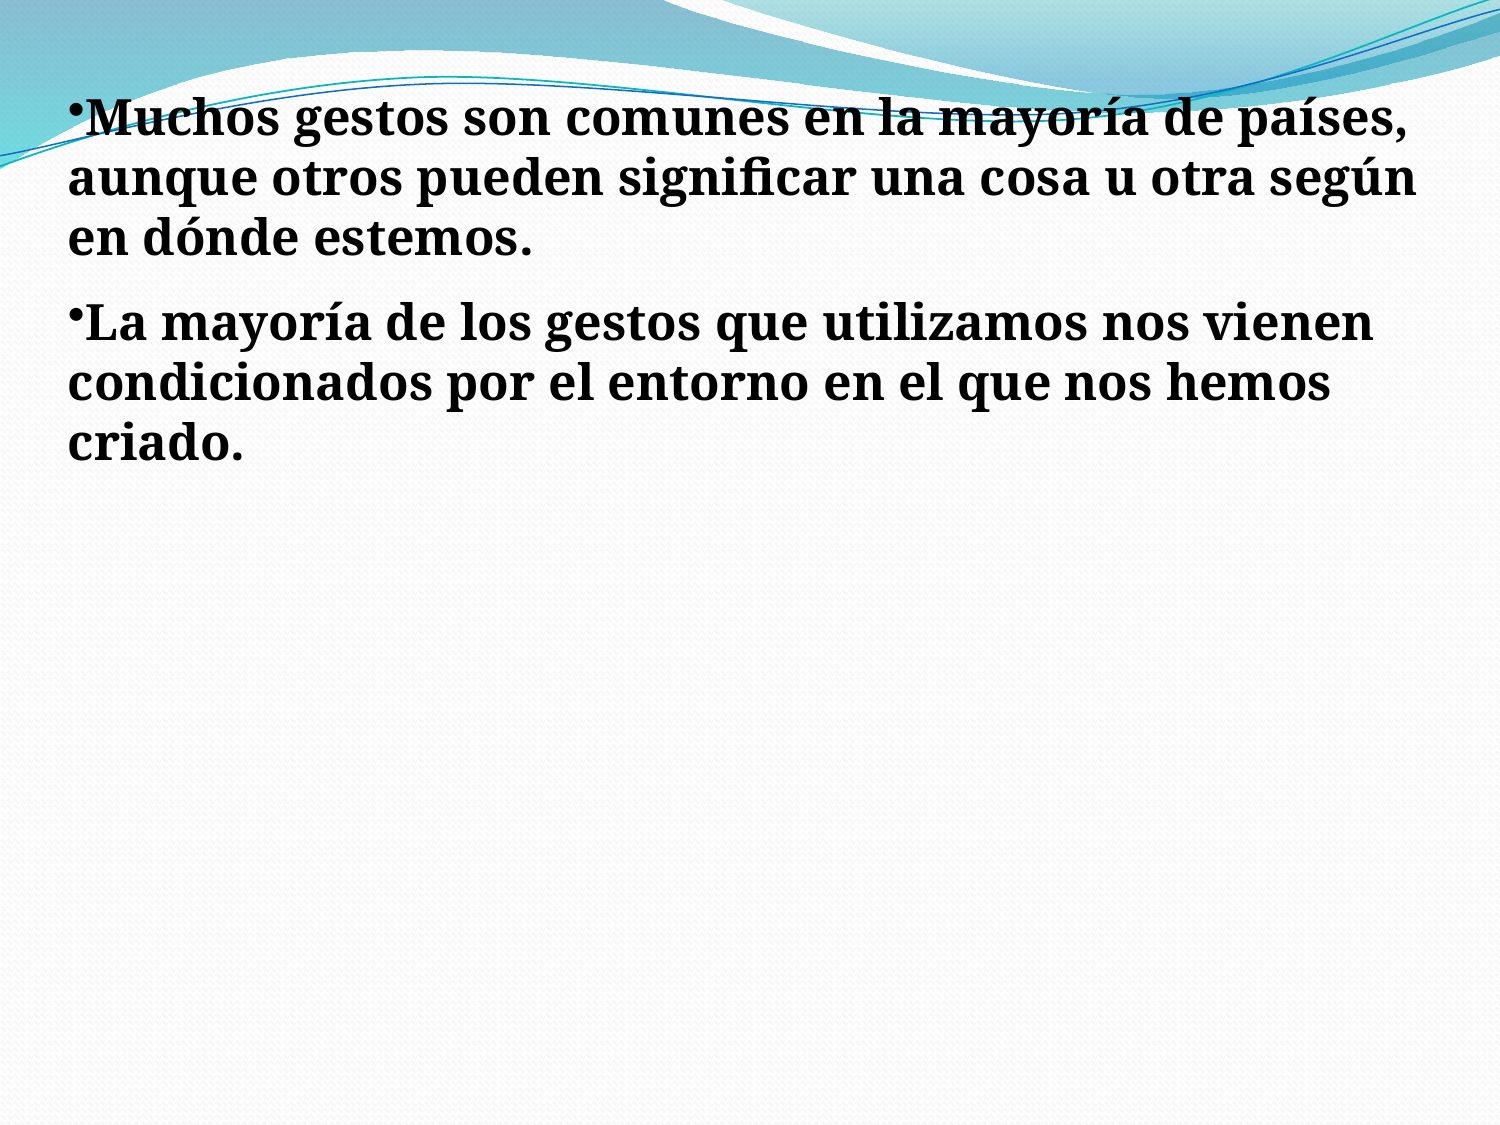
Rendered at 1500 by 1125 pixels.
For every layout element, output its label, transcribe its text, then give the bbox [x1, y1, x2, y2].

text_box Muchos gestos son comunes en la mayoría de países, aunque otros pueden significar una cosa u otra según en dónde estemos. La mayoría de los gestos que utilizamos nos vienen condicionados por el entorno en el que nos hemos criado. [53, 78, 1459, 478]
